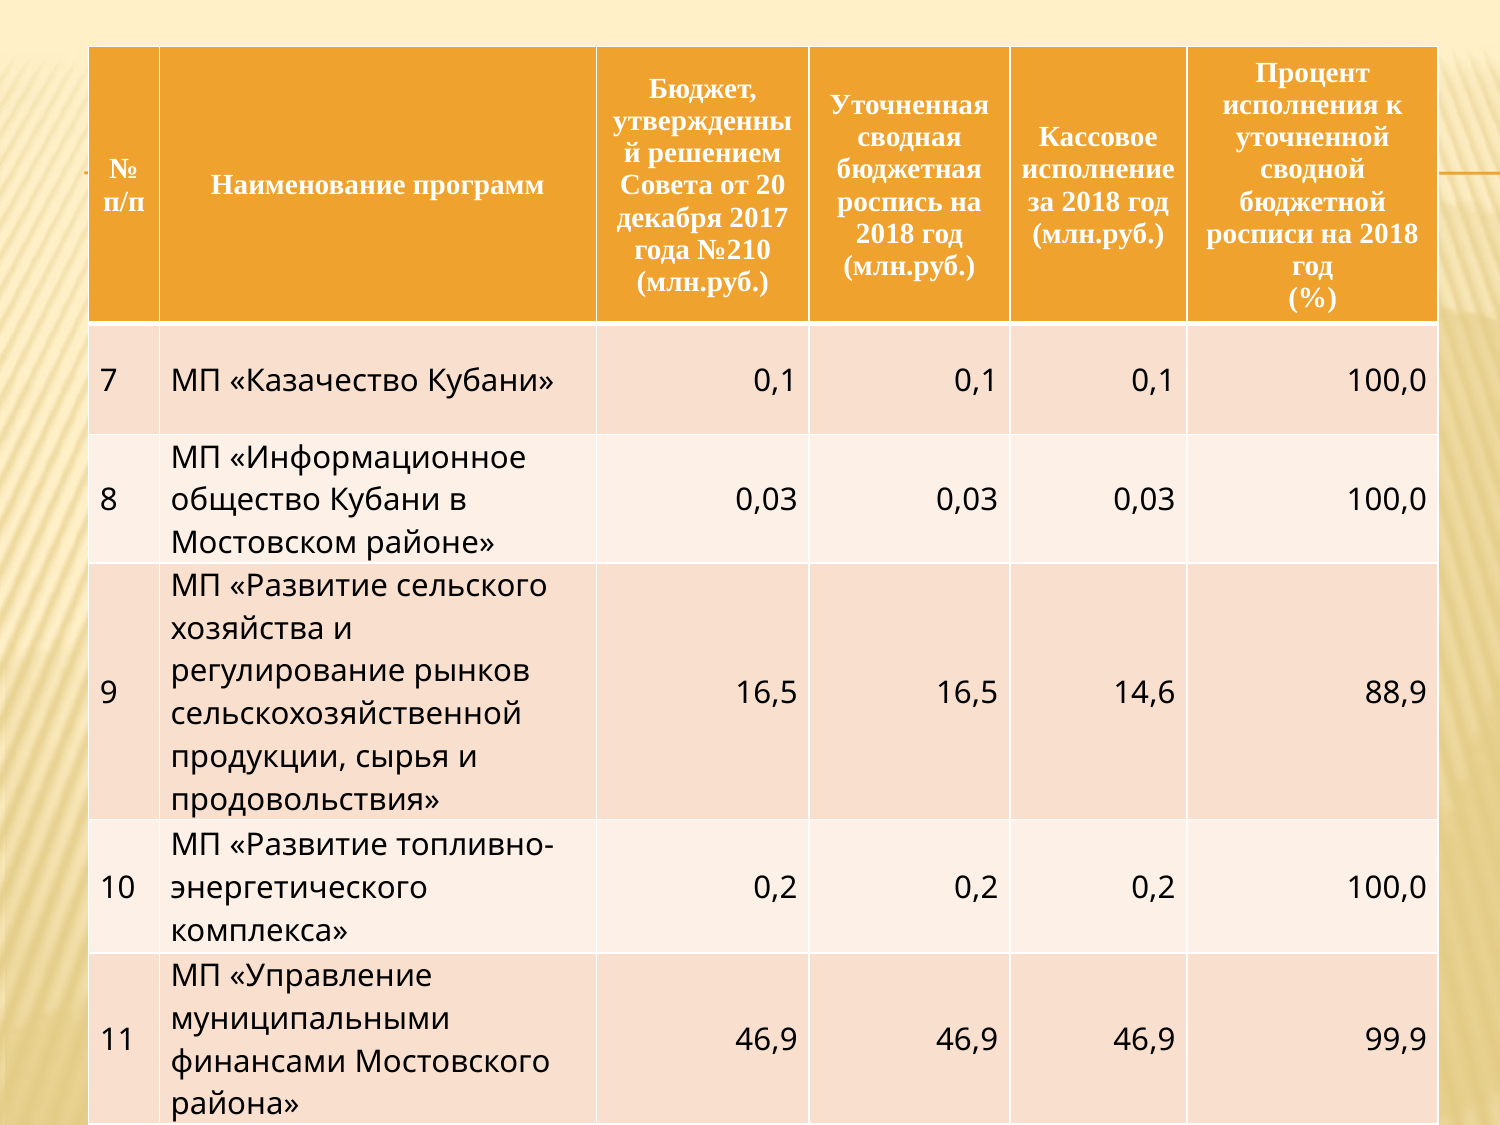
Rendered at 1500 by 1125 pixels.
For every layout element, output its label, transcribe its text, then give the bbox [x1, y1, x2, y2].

table_cell МП «Развитие топливно-энергетического комплекса» [160, 820, 596, 952]
table_cell 46,9 [597, 954, 808, 1123]
table_cell МП «Казачество Кубани» [160, 326, 596, 434]
table_cell МП «Управление муниципальными финансами Мостовского района» [160, 954, 596, 1123]
table_cell 16,5 [810, 564, 1009, 819]
table_cell 100,0 [1188, 326, 1437, 434]
table_cell 46,9 [810, 954, 1009, 1123]
table_header Наименование программ [160, 47, 596, 321]
table_cell 0,2 [597, 820, 808, 952]
table_header Кассовое исполнение за 2018 год (млн.руб.) [1011, 47, 1186, 321]
table_cell 0,1 [810, 326, 1009, 434]
table_cell 100,0 [1188, 435, 1437, 562]
table_cell 0,03 [1011, 435, 1186, 562]
table_cell 0,03 [597, 435, 808, 562]
table_cell 0,2 [810, 820, 1009, 952]
table_cell 11 [89, 954, 159, 1123]
table_header Бюджет, утвержденный решением Совета от 20 декабря 2017 года №210 (млн.руб.) [597, 47, 808, 321]
table_cell 0,2 [1011, 820, 1186, 952]
table_header № п/п [89, 47, 159, 321]
table_cell 16,5 [597, 564, 808, 819]
table_cell 100,0 [1188, 820, 1437, 952]
table_cell 8 [89, 435, 159, 562]
table_header Процент исполнения к уточненной сводной бюджетной росписи на 2018 год (%) [1188, 47, 1437, 321]
table_cell 99,9 [1188, 954, 1437, 1123]
table_cell 0,1 [597, 326, 808, 434]
table_header Уточненная сводная бюджетная роспись на 2018 год (млн.руб.) [810, 47, 1009, 321]
table_cell 9 [89, 564, 159, 819]
table_cell 7 [89, 326, 159, 434]
table_cell 10 [89, 820, 159, 952]
table_cell 0,03 [810, 435, 1009, 562]
table_cell 14,6 [1011, 564, 1186, 819]
table_cell МП «Развитие сельского хозяйства и регулирование рынков сельскохозяйственной продукции, сырья и продовольствия» [160, 564, 596, 819]
table_cell МП «Информационное общество Кубани в Мостовском районе» [160, 435, 596, 562]
table_cell 88,9 [1188, 564, 1437, 819]
table_cell 46,9 [1011, 954, 1186, 1123]
table_cell 0,1 [1011, 326, 1186, 434]
